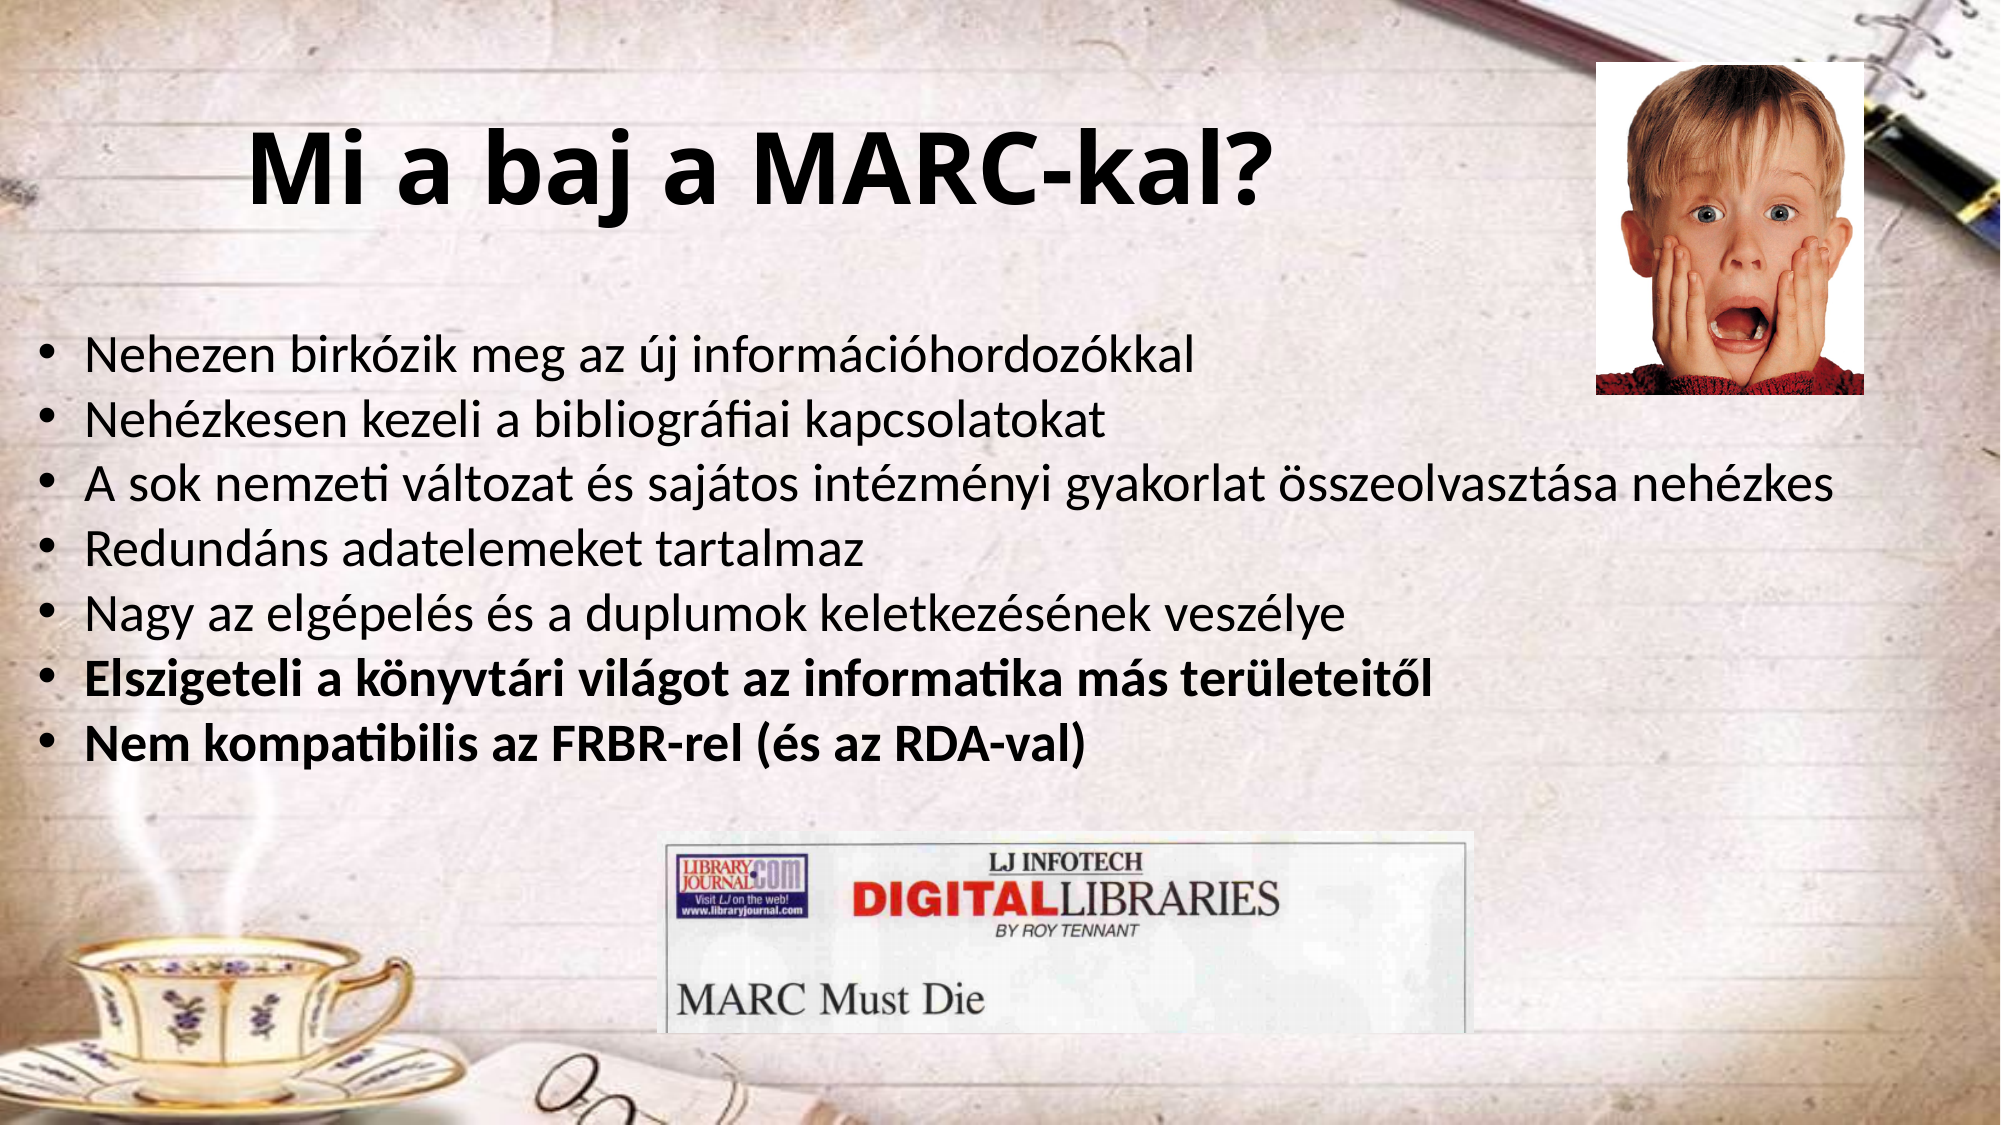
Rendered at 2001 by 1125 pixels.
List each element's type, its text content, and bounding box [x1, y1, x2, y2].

text_box Nehezen birkózik meg az új információhordozókkal Nehézkesen kezeli a bibliográfiai kapcsolatokat A sok nemzeti változat és sajátos intézményi gyakorlat összeolvasztása nehézkes Redundáns adatelemeket tartalmaz Nagy az elgépelés és a duplumok keletkezésének veszélye Elszigeteli a könyvtári világot az informatika más területeitől Nem kompatibilis az FRBR-rel (és az RDA-val) [22, 310, 1960, 780]
text_box Mi a baj a MARC-kal? [230, 110, 1731, 404]
picture [0, 0, 2001, 1125]
